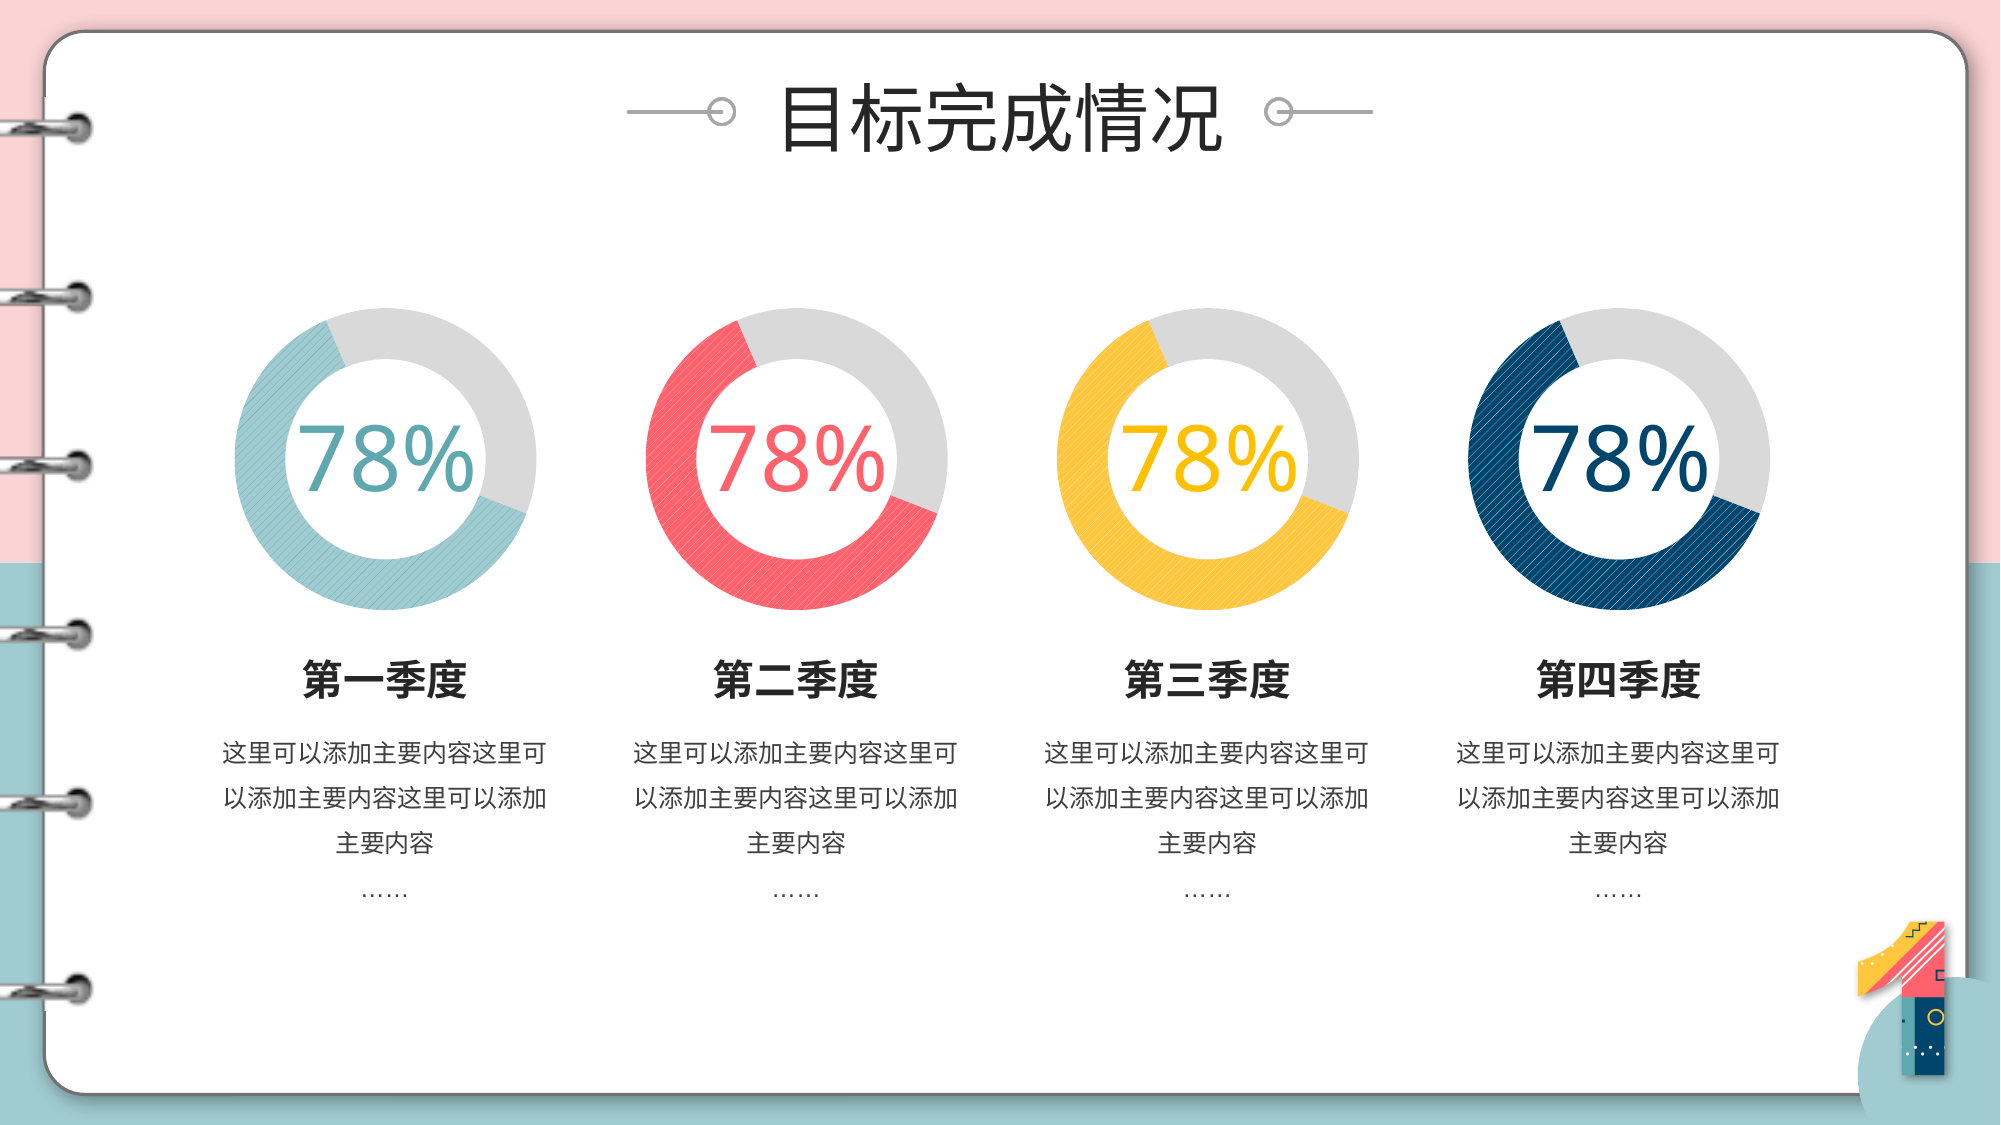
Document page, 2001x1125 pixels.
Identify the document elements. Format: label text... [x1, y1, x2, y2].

text_box 第三季度 [1010, 653, 1404, 704]
text_box 这里可以添加主要内容这里可以添加主要内容这里可以添加主要内容 …… [599, 709, 993, 916]
text_box 这里可以添加主要内容这里可以添加主要内容这里可以添加主要内容 …… [1010, 709, 1404, 916]
text_box [1856, 976, 2000, 1125]
text_box 第一季度 [188, 653, 582, 704]
text_box 目标完成情况 [678, 64, 1322, 169]
text_box 这里可以添加主要内容这里可以添加主要内容这里可以添加主要内容 …… [188, 709, 582, 916]
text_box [645, 308, 948, 611]
picture [1263, 97, 1293, 126]
picture [1857, 921, 1945, 1076]
text_box 第二季度 [599, 653, 993, 704]
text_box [234, 308, 537, 611]
picture [707, 97, 736, 126]
text_box 这里可以添加主要内容这里可以添加主要内容这里可以添加主要内容 …… [1421, 709, 1816, 916]
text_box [1056, 308, 1359, 611]
text_box 第四季度 [1421, 653, 1816, 704]
picture [0, 97, 485, 1011]
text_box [1468, 308, 1771, 611]
